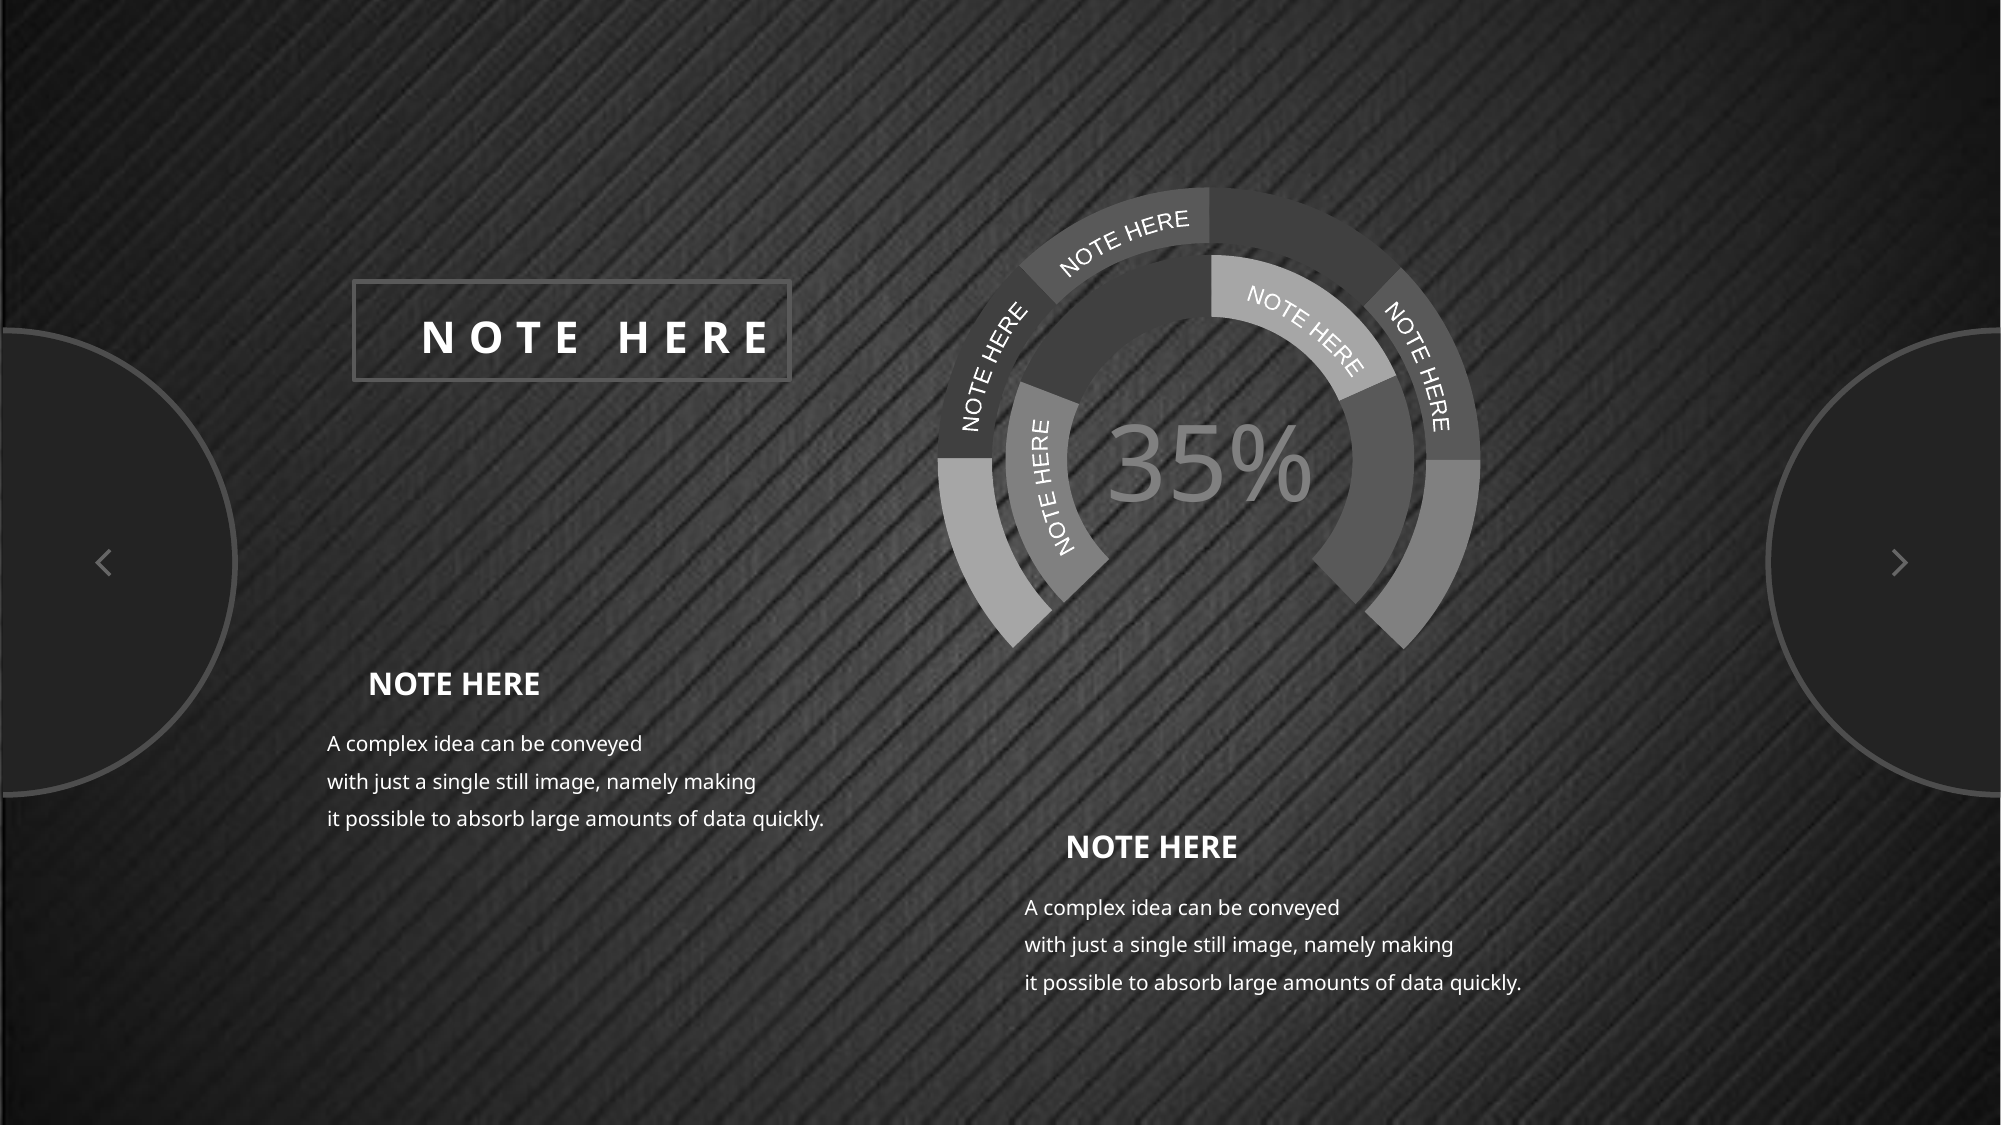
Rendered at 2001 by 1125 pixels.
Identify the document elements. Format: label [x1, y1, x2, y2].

text_box [343, 656, 808, 841]
text_box [2, 327, 2001, 798]
text_box [937, 187, 1481, 650]
picture [0, 0, 2001, 1125]
text_box [353, 281, 806, 381]
text_box [1041, 819, 1506, 1004]
